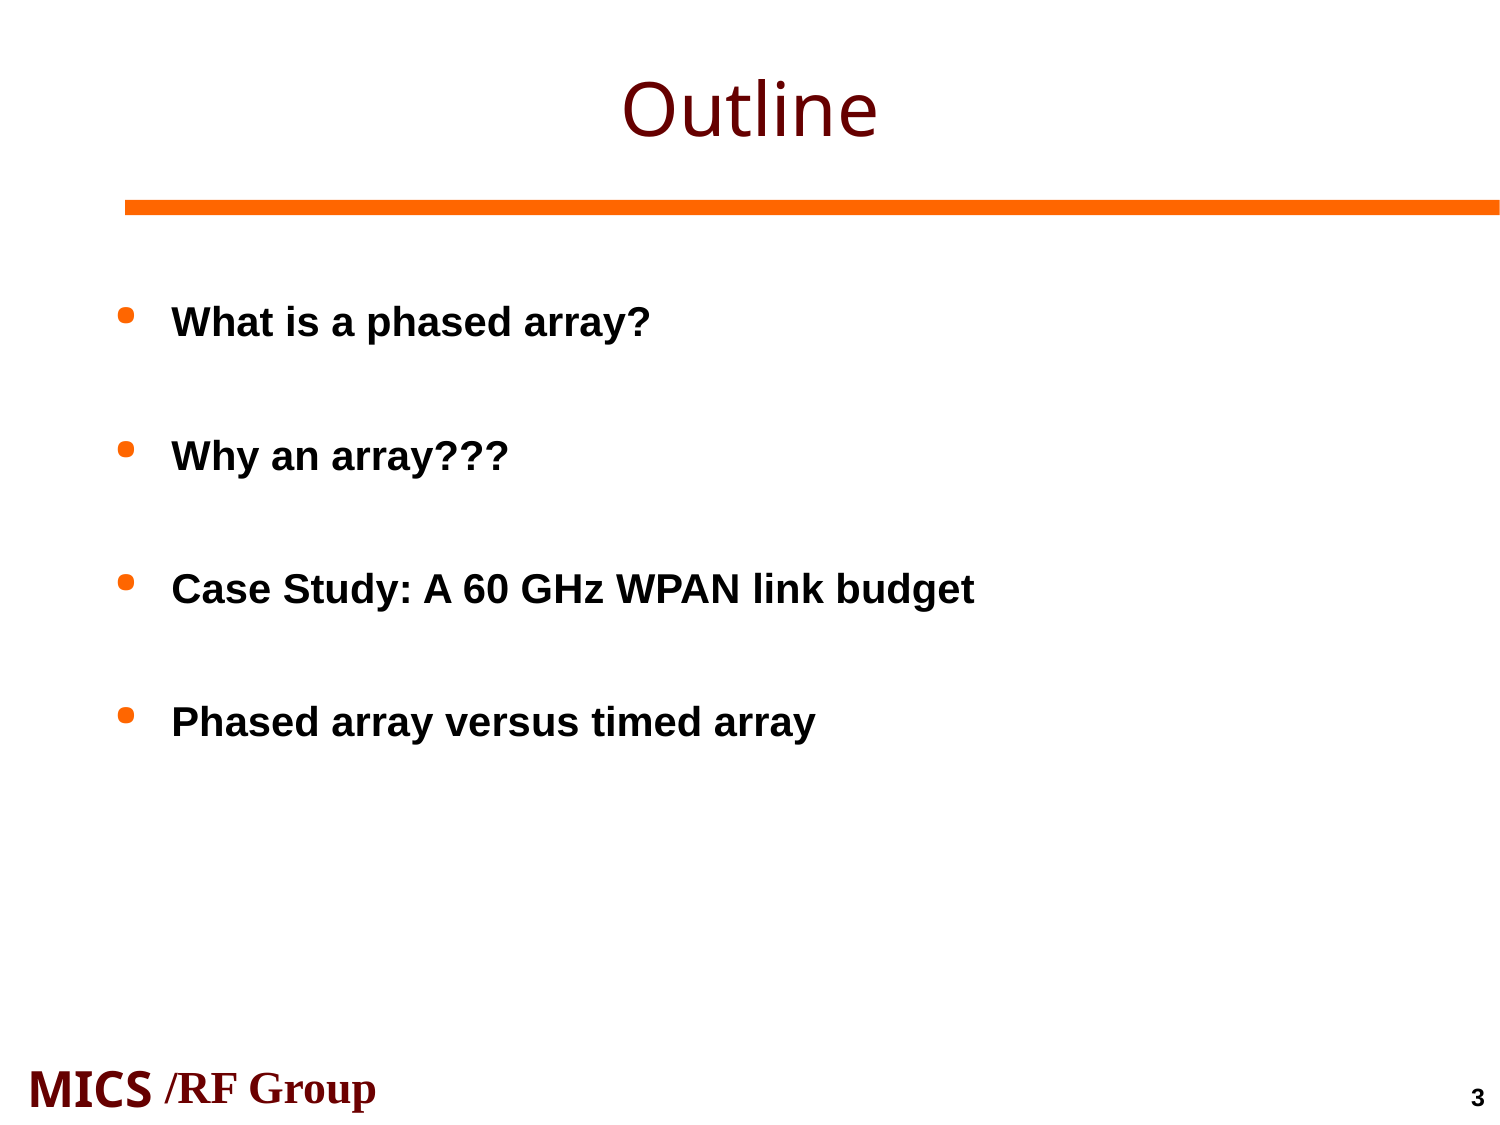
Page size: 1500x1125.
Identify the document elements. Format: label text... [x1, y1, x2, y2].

text_box /RF Group [149, 1050, 438, 1120]
title Outline [112, 12, 1388, 201]
slide_number 3 [1425, 1067, 1500, 1125]
list What is a phased array? Why an array??? Case Study: A 60 GHz WPAN link budget Phased array versus timed array [99, 212, 1476, 676]
